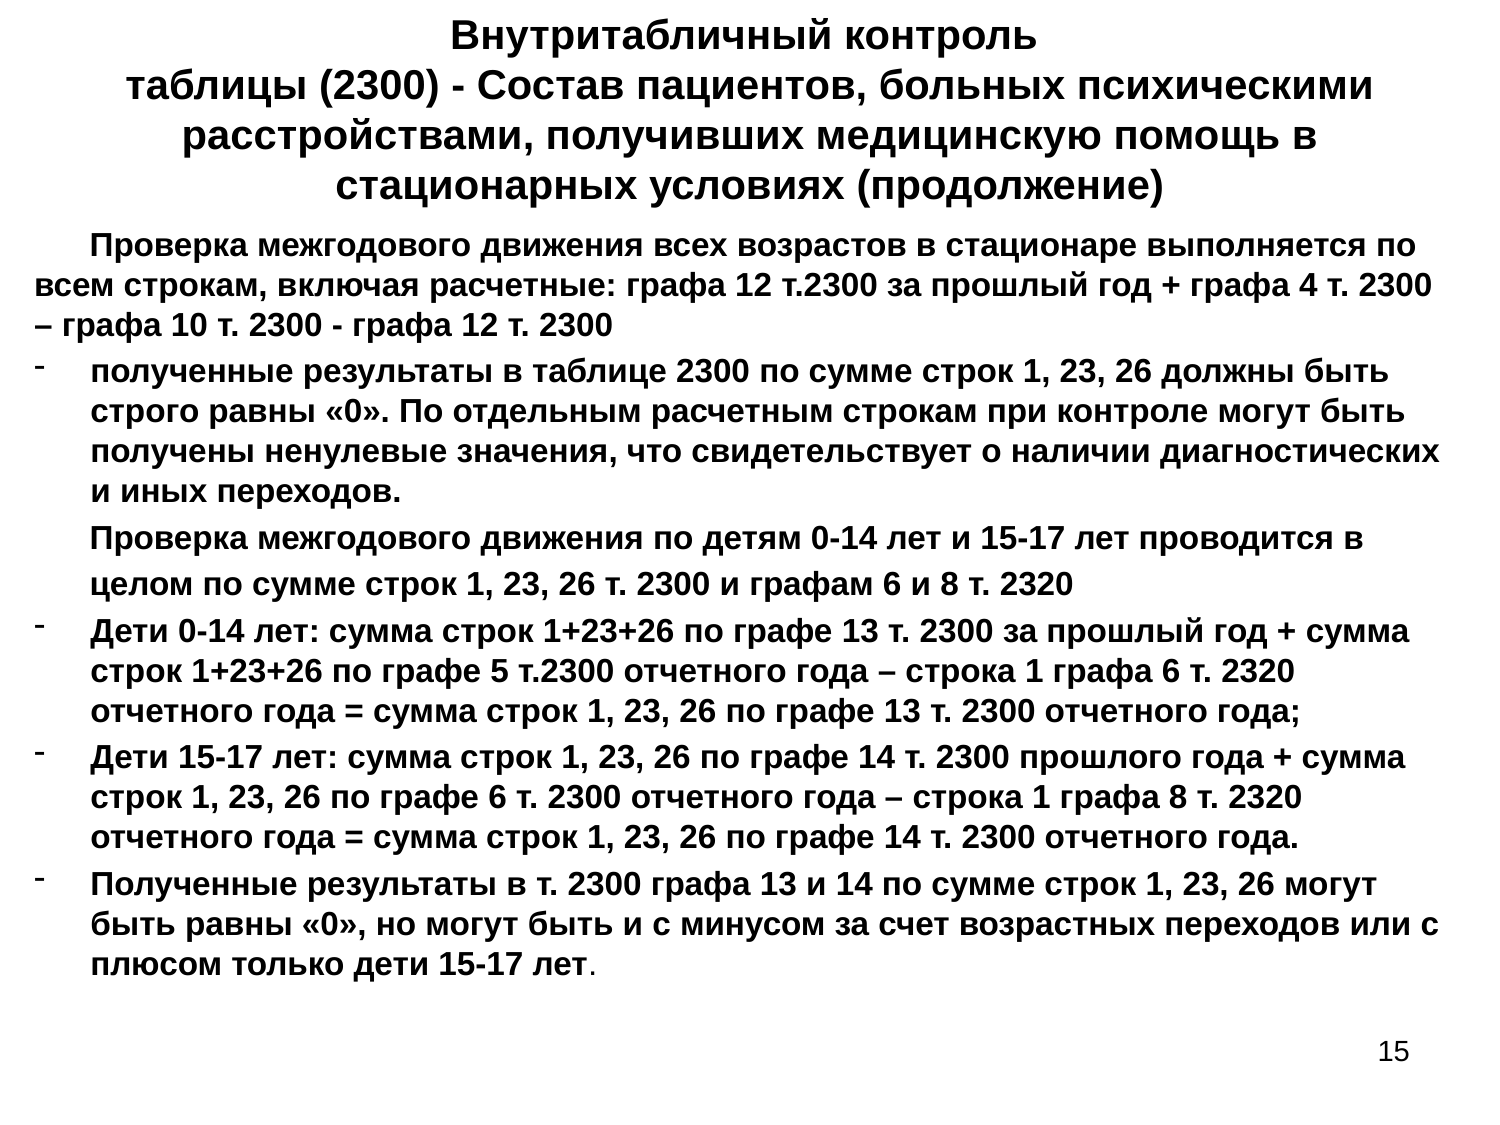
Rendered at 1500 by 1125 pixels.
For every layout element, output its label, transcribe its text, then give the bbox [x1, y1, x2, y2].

slide_number 15 [1074, 1024, 1425, 1103]
title Внутритабличный контроль таблицы (2300) - Состав пациентов, больных психическими расстройствами, получивших медицинскую помощь в стационарных условиях (продолжение) [74, 44, 1426, 172]
list Проверка межгодового движения всех возрастов в стационаре выполняется по всем строкам, включая расчетные: графа 12 т.2300 за прошлый год + графа 4 т. 2300 – графа 10 т. 2300 - графа 12 т. 2300 полученные результаты в таблице 2300 по сумме строк 1, 23, 26 должны быть строго равны «0». По отдельным расчетным строкам при контроле могут быть получены ненулевые значения, что свидетельствует о наличии диагностических и иных переходов. Проверка межгодового движения по детям 0-14 лет и 15-17 лет проводится в целом по сумме строк 1, 23, 26 т. 2300 и графам 6 и 8 т. 2320 Дети 0-14 лет: сумма строк 1+23+26 по графе 13 т. 2300 за прошлый год + сумма строк 1+23+26 по графе 5 т.2300 отчетного года – строка 1 графа 6 т. 2320 отчетного года = сумма строк 1, 23, 26 по графе 13 т. 2300 отчетного года; Дети 15-17 лет: сумма строк 1, 23, 26 по графе 14 т. 2300 прошлого года + сумма строк 1, 23, 26 по графе 6 т. 2300 отчетного года – строка 1 графа 8 т. 2320 отчетного года = сумма строк 1, 23, 26 по графе 14 т. 2300 отчетного года. Полученные результаты в т. 2300 графа 13 и 14 по сумме строк 1, 23, 26 могут быть равны «0», но могут быть и с минусом за счет возрастных переходов или с плюсом только дети 15-17 лет. [18, 215, 1467, 1043]
